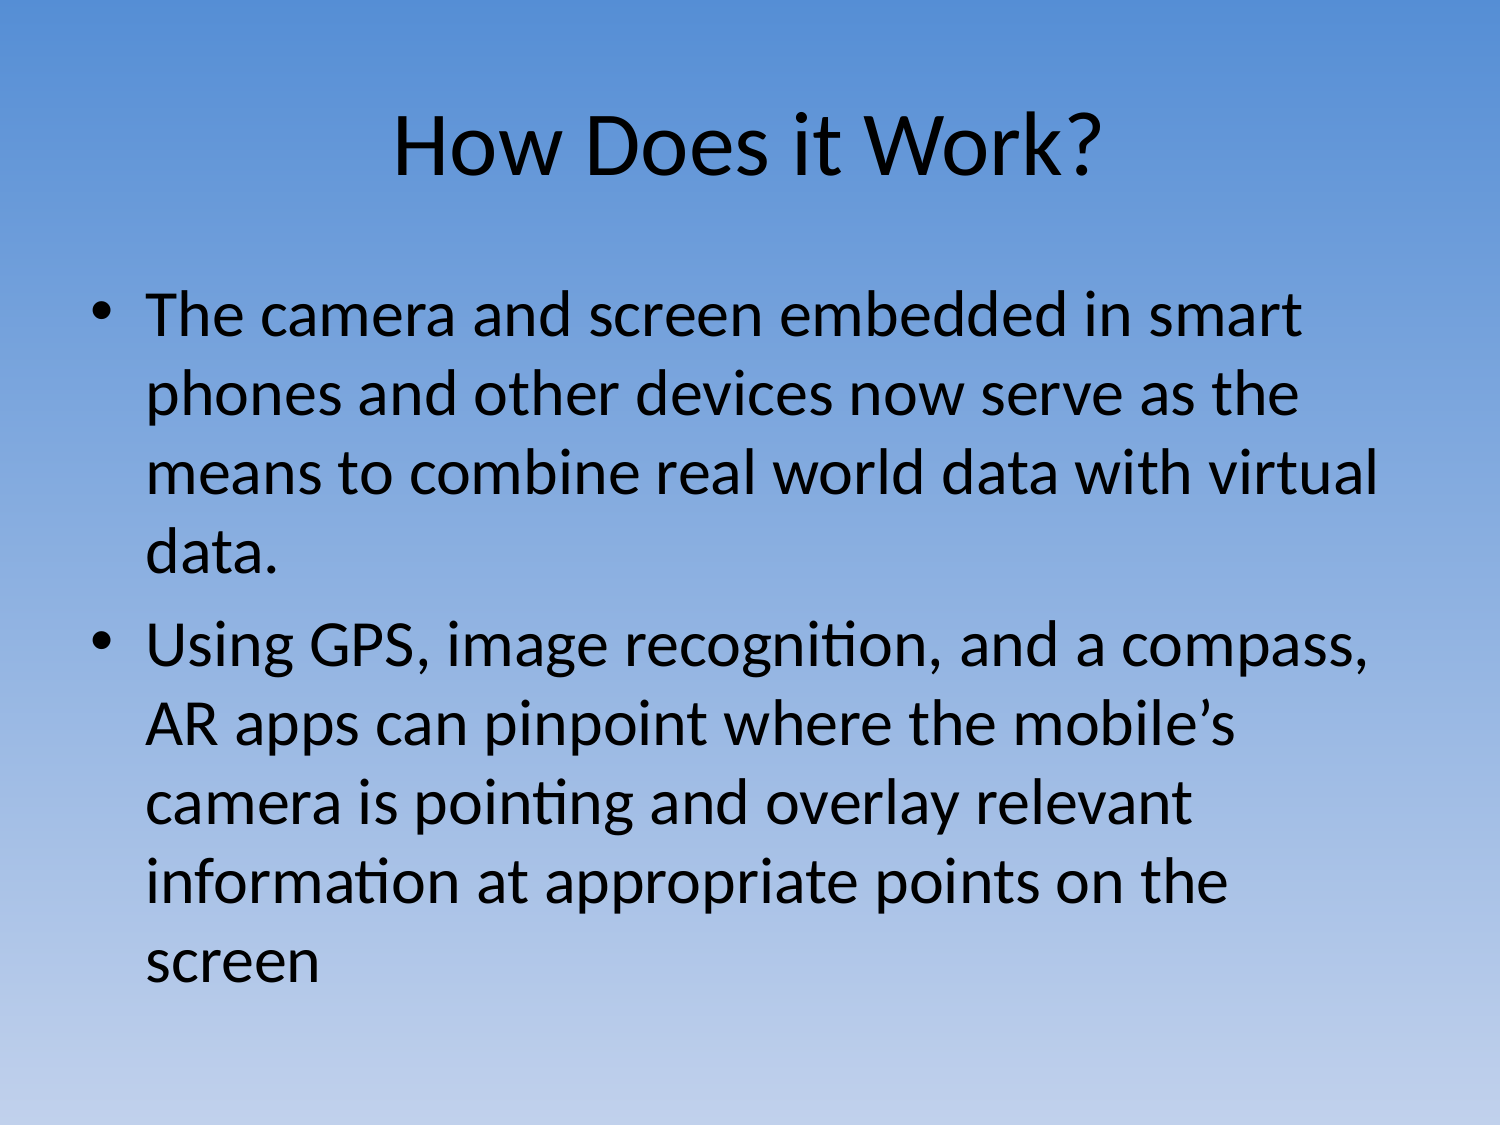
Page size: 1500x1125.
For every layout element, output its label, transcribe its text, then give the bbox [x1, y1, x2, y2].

title How Does it Work? [75, 45, 1425, 233]
list The camera and screen embedded in smart phones and other devices now serve as the means to combine real world data with virtual data. Using GPS, image recognition, and a compass, AR apps can pinpoint where the mobile’s camera is pointing and overlay relevant information at appropriate points on the screen [75, 262, 1425, 1005]
